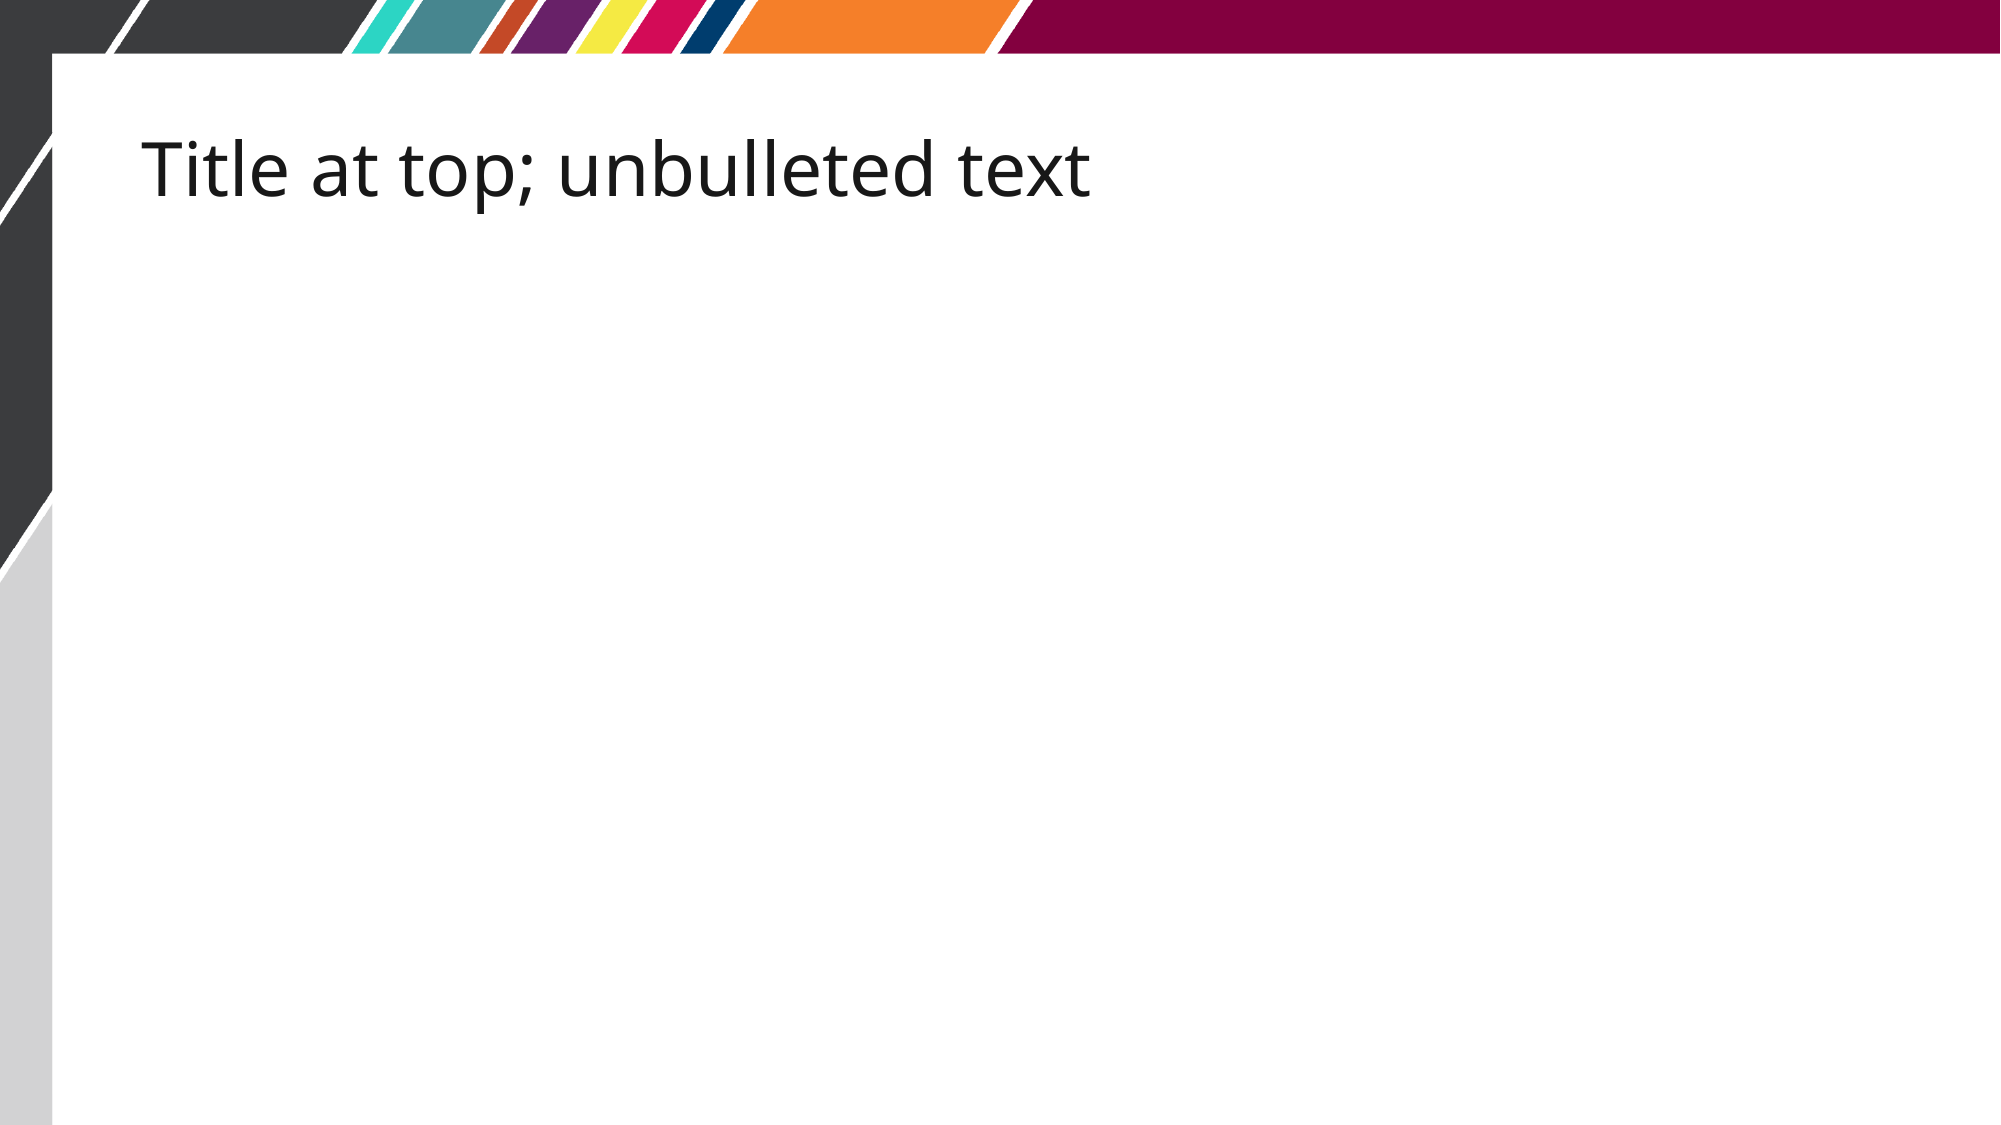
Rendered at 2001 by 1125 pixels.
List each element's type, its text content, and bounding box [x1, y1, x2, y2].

title Title at top; unbulleted text [141, 120, 1997, 189]
picture [0, 0, 2000, 1125]
